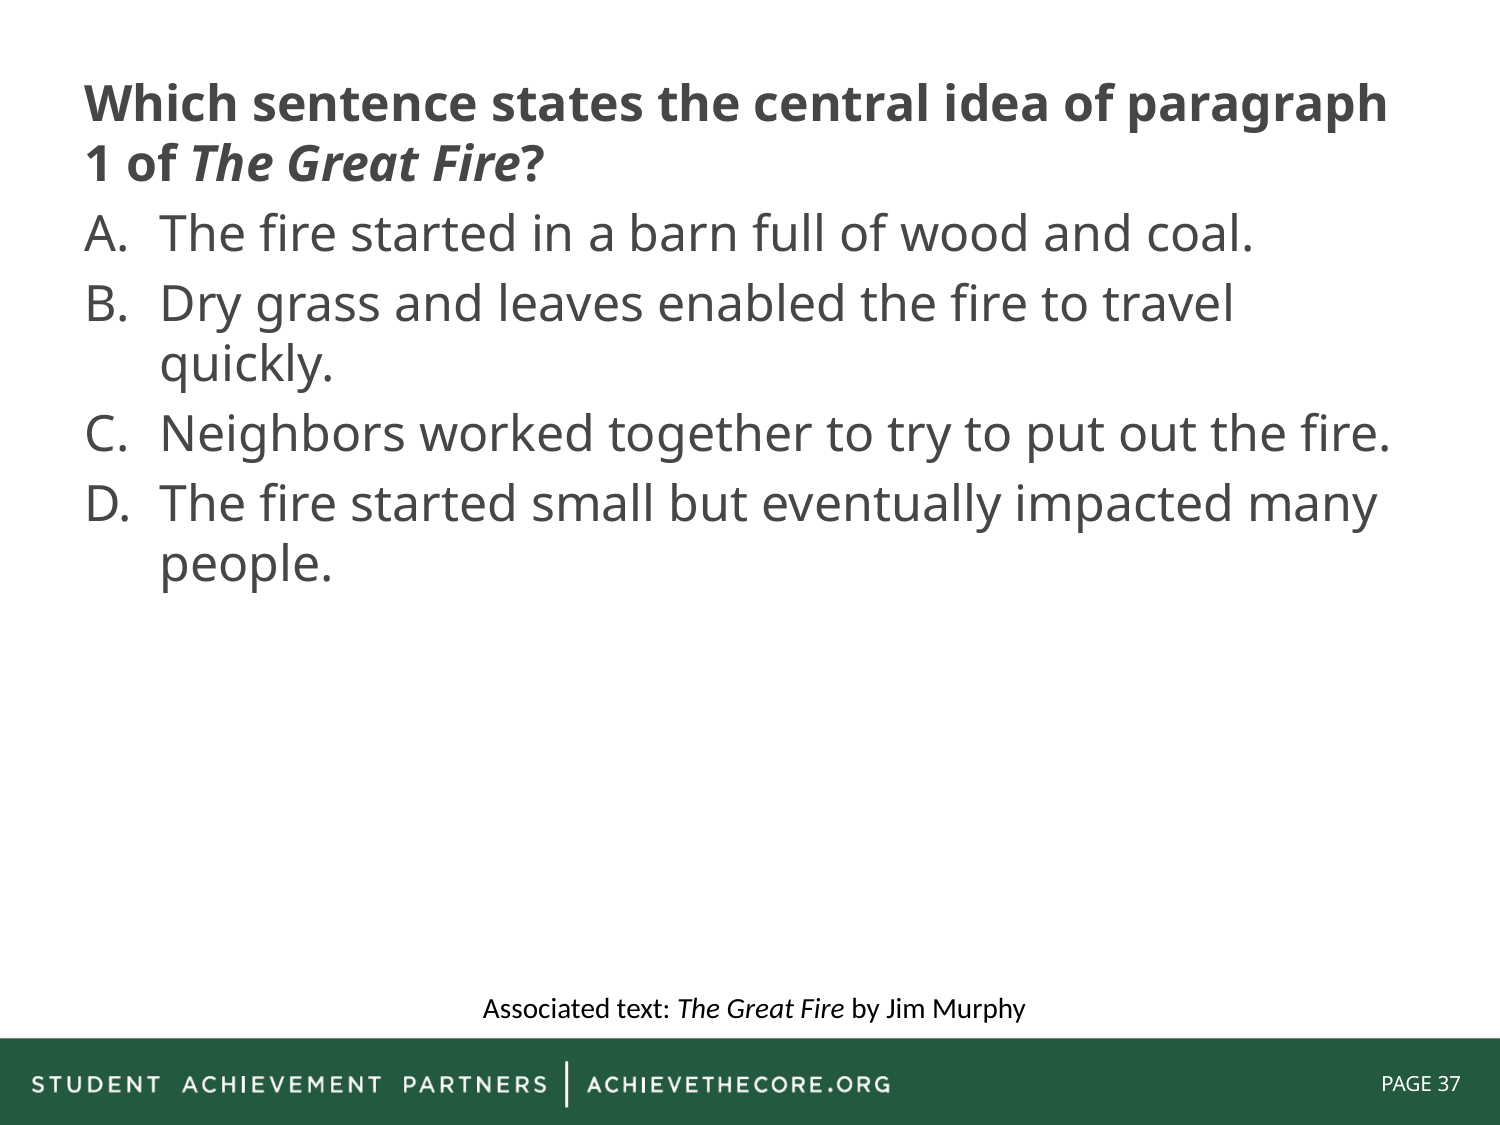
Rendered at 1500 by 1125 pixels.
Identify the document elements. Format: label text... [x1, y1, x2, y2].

text_box Associated text: The Great Fire by Jim Murphy [0, 982, 1500, 1032]
list Which sentence states the central idea of paragraph 1 of The Great Fire? The fire started in a barn full of wood and coal. Dry grass and leaves enabled the fire to travel quickly. Neighbors worked together to try to put out the fire. The fire started small but eventually impacted many people. [69, 64, 1433, 724]
